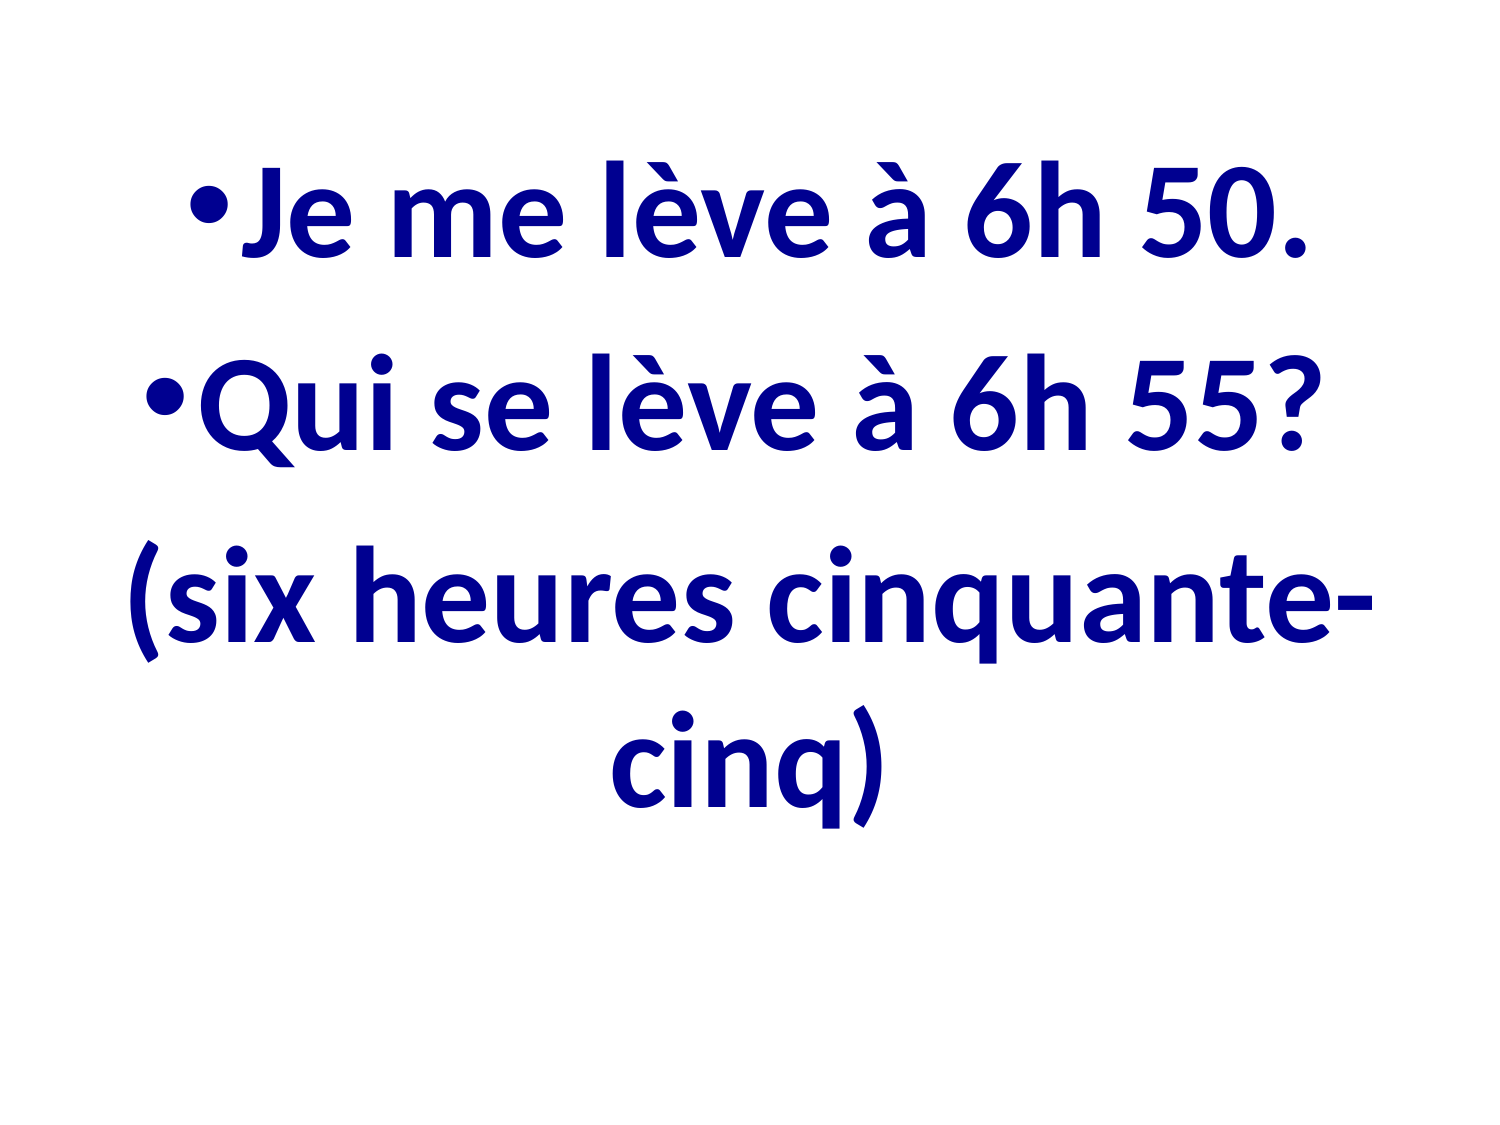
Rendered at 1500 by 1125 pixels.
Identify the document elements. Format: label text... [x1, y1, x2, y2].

list Je me lève à 6h 50. Qui se lève à 6h 55? (six heures cinquante-cinq) [12, 112, 1488, 388]
